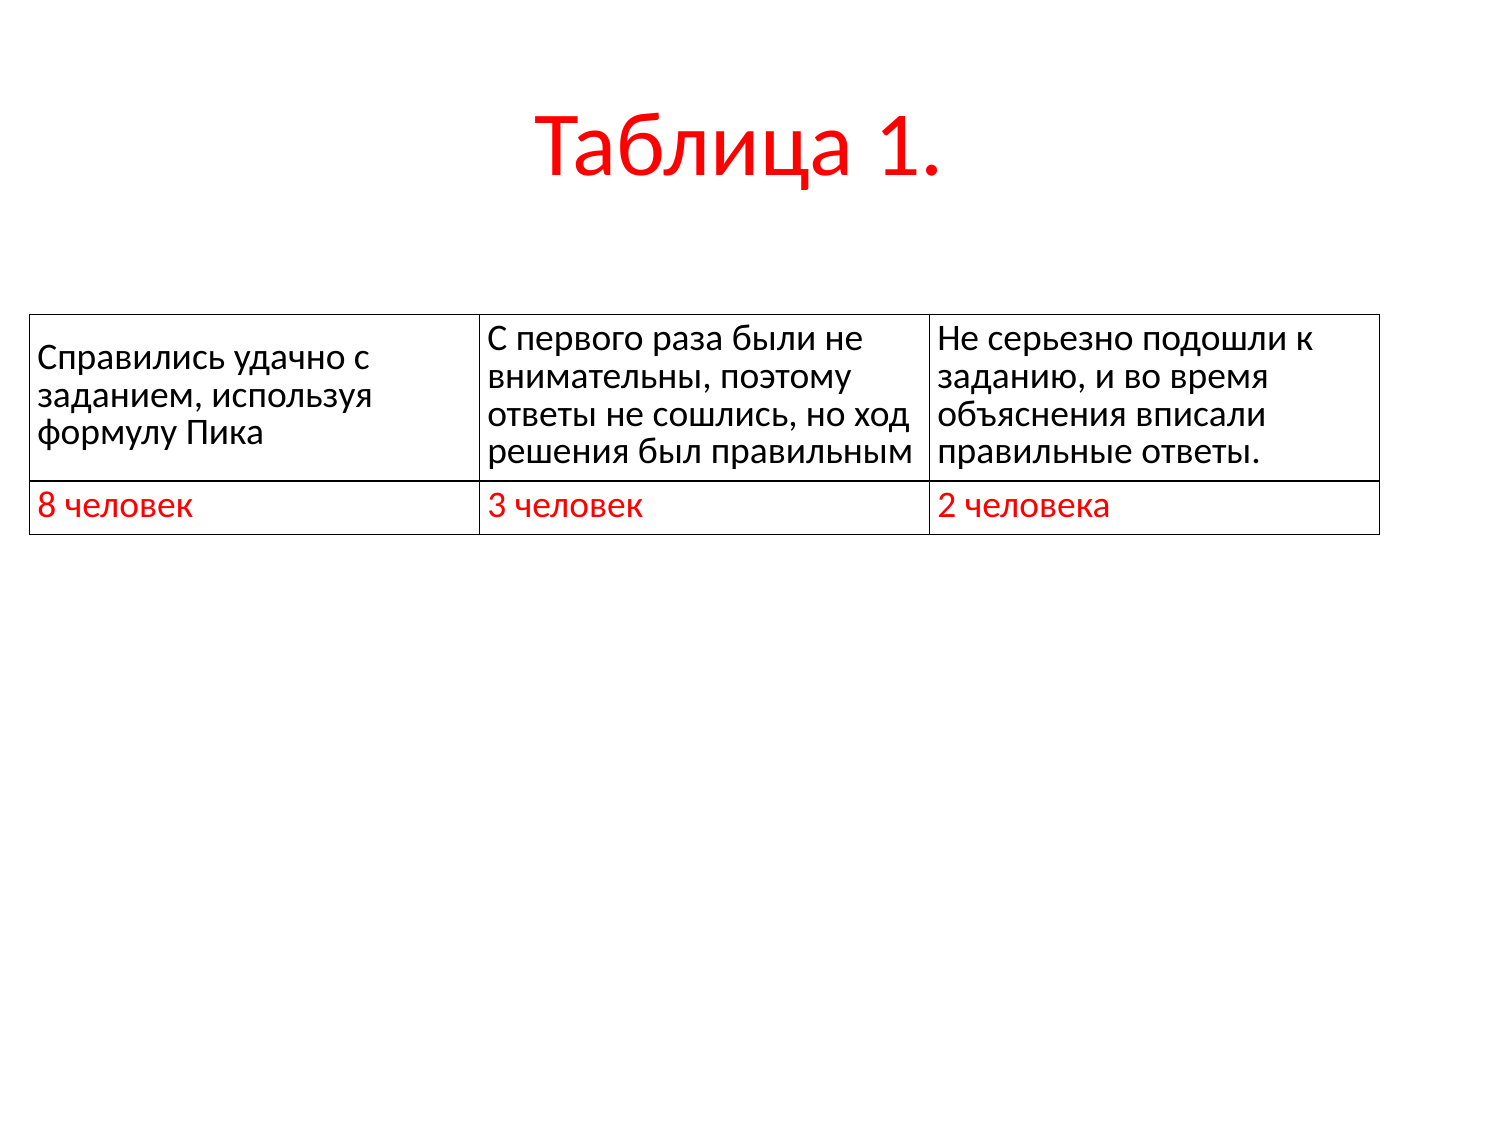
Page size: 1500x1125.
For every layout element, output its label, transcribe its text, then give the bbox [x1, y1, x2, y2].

table_header Справились удачно с заданием, используя формулу Пика [30, 315, 479, 480]
table_header Не серьезно подошли к заданию, и во время объяснения вписали правильные ответы. [930, 315, 1379, 480]
table_cell 2 человека [930, 482, 1379, 534]
table_cell 3 человек [480, 482, 929, 534]
table_cell 8 человек [30, 482, 479, 534]
table_header С первого раза были не внимательны, поэтому ответы не сошлись, но ход решения был правильным [480, 315, 929, 480]
title Таблица 1. [75, 45, 1425, 233]
